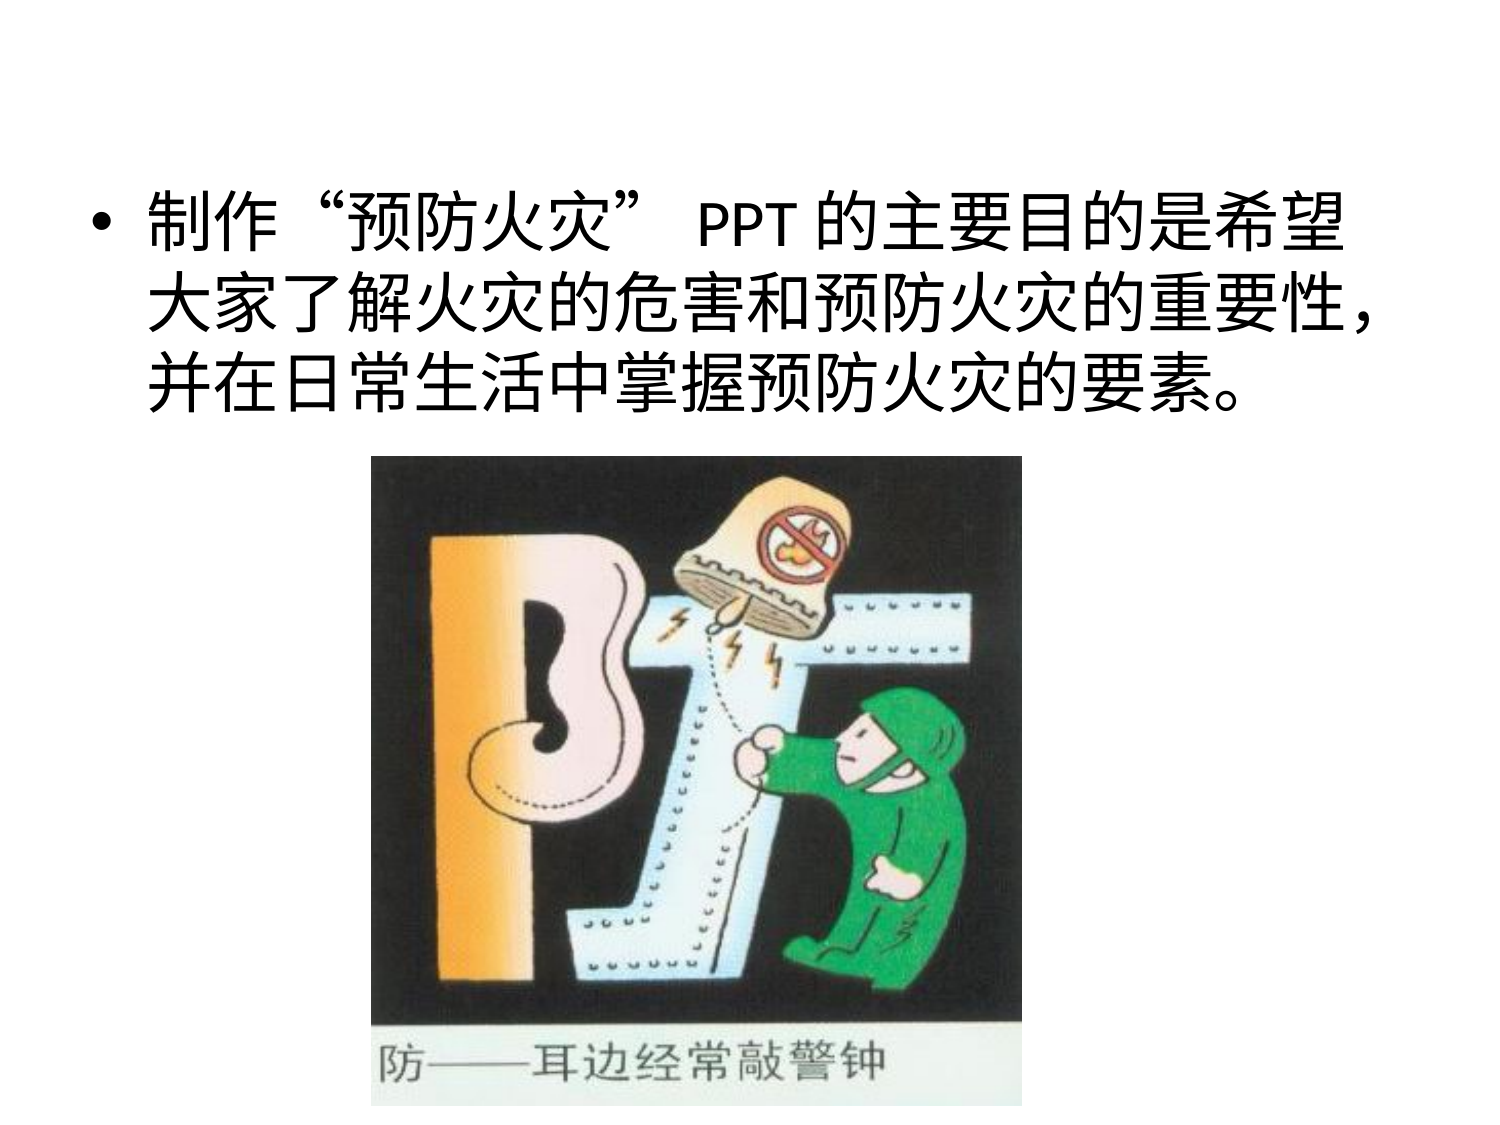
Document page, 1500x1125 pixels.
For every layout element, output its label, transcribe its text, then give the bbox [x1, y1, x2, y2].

picture [371, 455, 1022, 1107]
list 制作“预防火灾”PPT的主要目的是希望大家了解火灾的危害和预防火灾的重要性，并在日常生活中掌握预防火灾的要素。 [75, 172, 1425, 1094]
